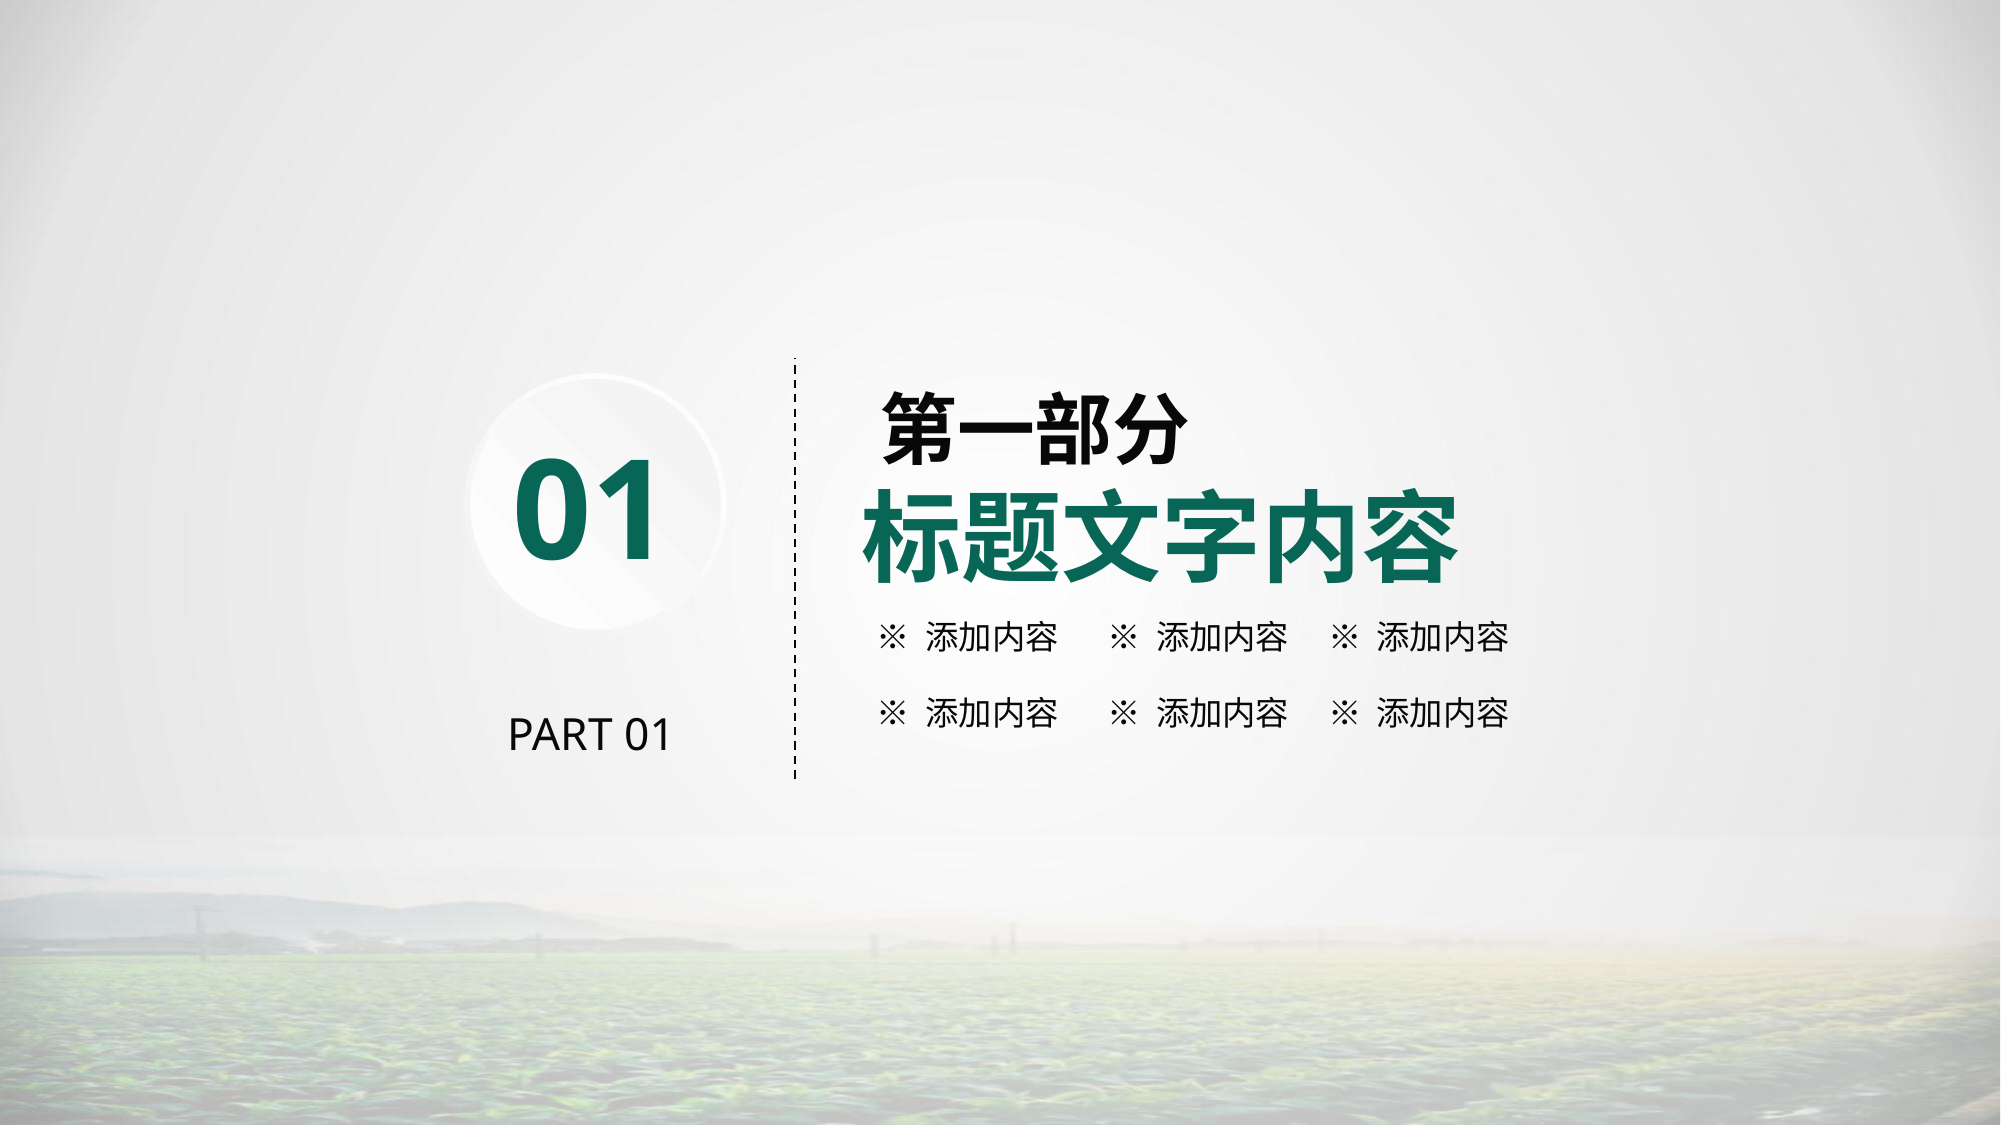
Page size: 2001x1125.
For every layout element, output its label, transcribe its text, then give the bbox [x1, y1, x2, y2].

text_box ※ 添加内容 [1093, 685, 1310, 739]
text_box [464, 373, 727, 636]
text_box ※ 添加内容 [1314, 609, 1540, 663]
text_box ※ 添加内容 [863, 685, 1080, 739]
text_box ※ 添加内容 [1093, 609, 1310, 663]
text_box ※ 添加内容 [1314, 685, 1531, 739]
text_box PART 01 [506, 706, 705, 760]
text_box 第一部分 标题文字内容 [846, 373, 1477, 602]
picture [0, 0, 2001, 1125]
text_box ※ 添加内容 [863, 609, 1089, 663]
